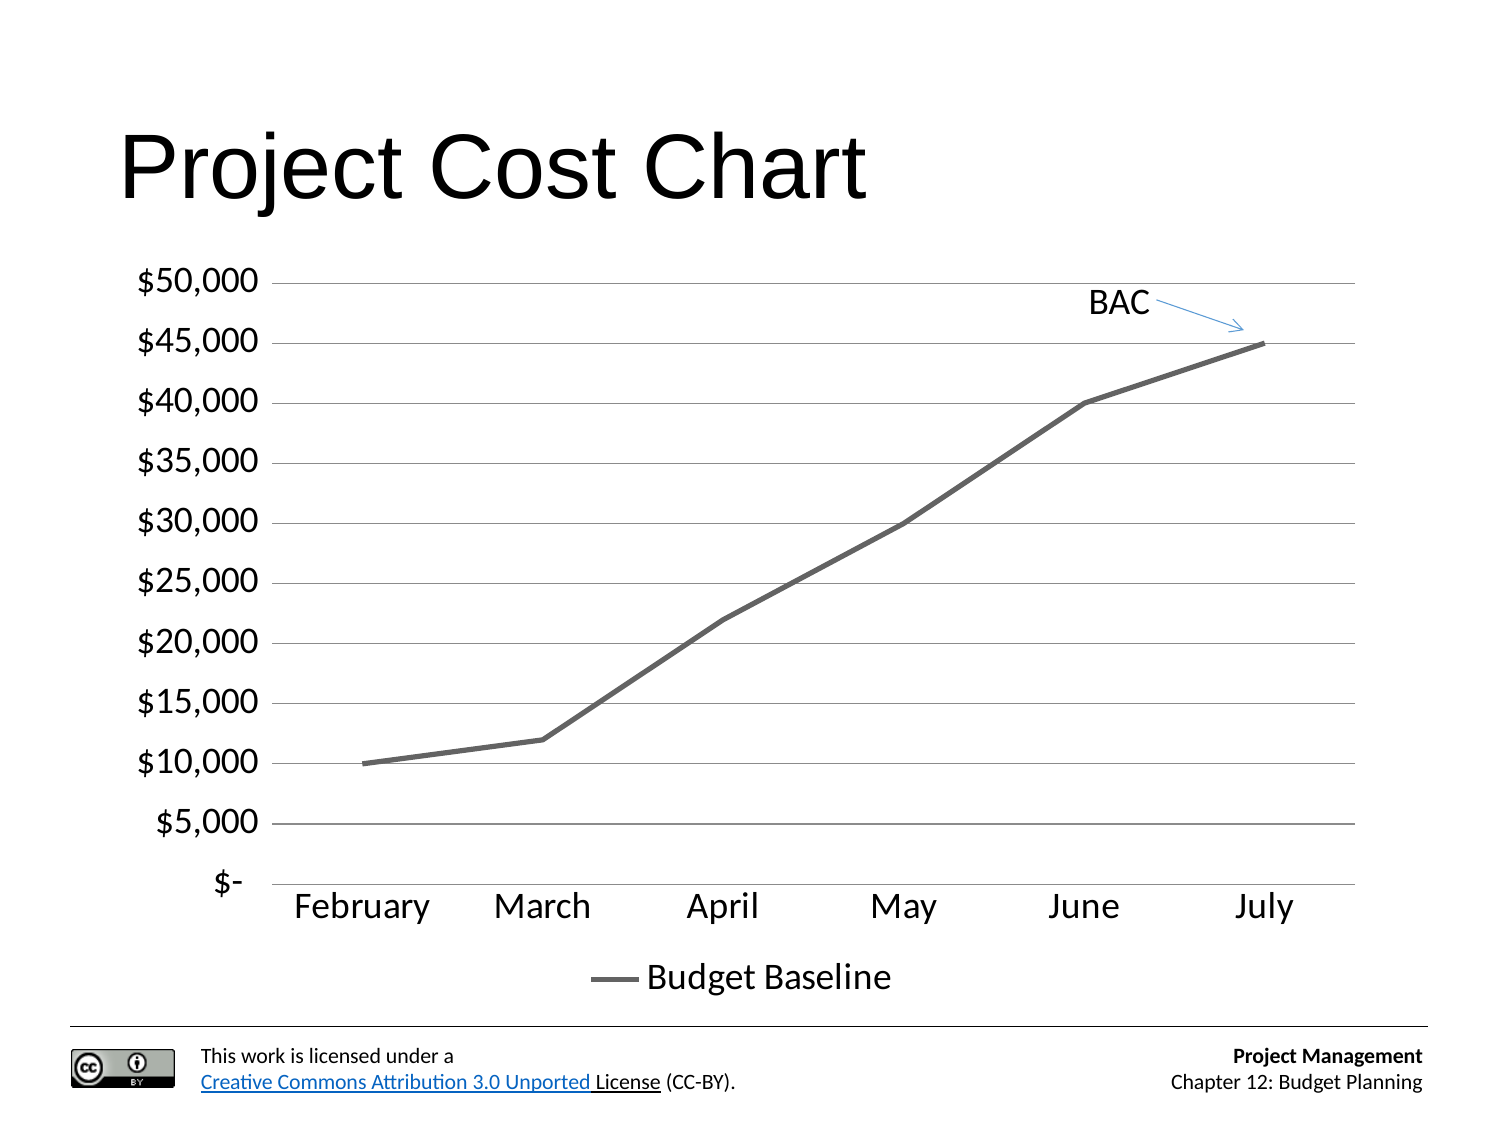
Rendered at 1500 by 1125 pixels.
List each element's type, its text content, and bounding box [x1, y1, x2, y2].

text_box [1156, 299, 1244, 331]
chart [103, 249, 1381, 1007]
picture [71, 1049, 175, 1088]
title Project Cost Chart [103, 59, 1397, 278]
